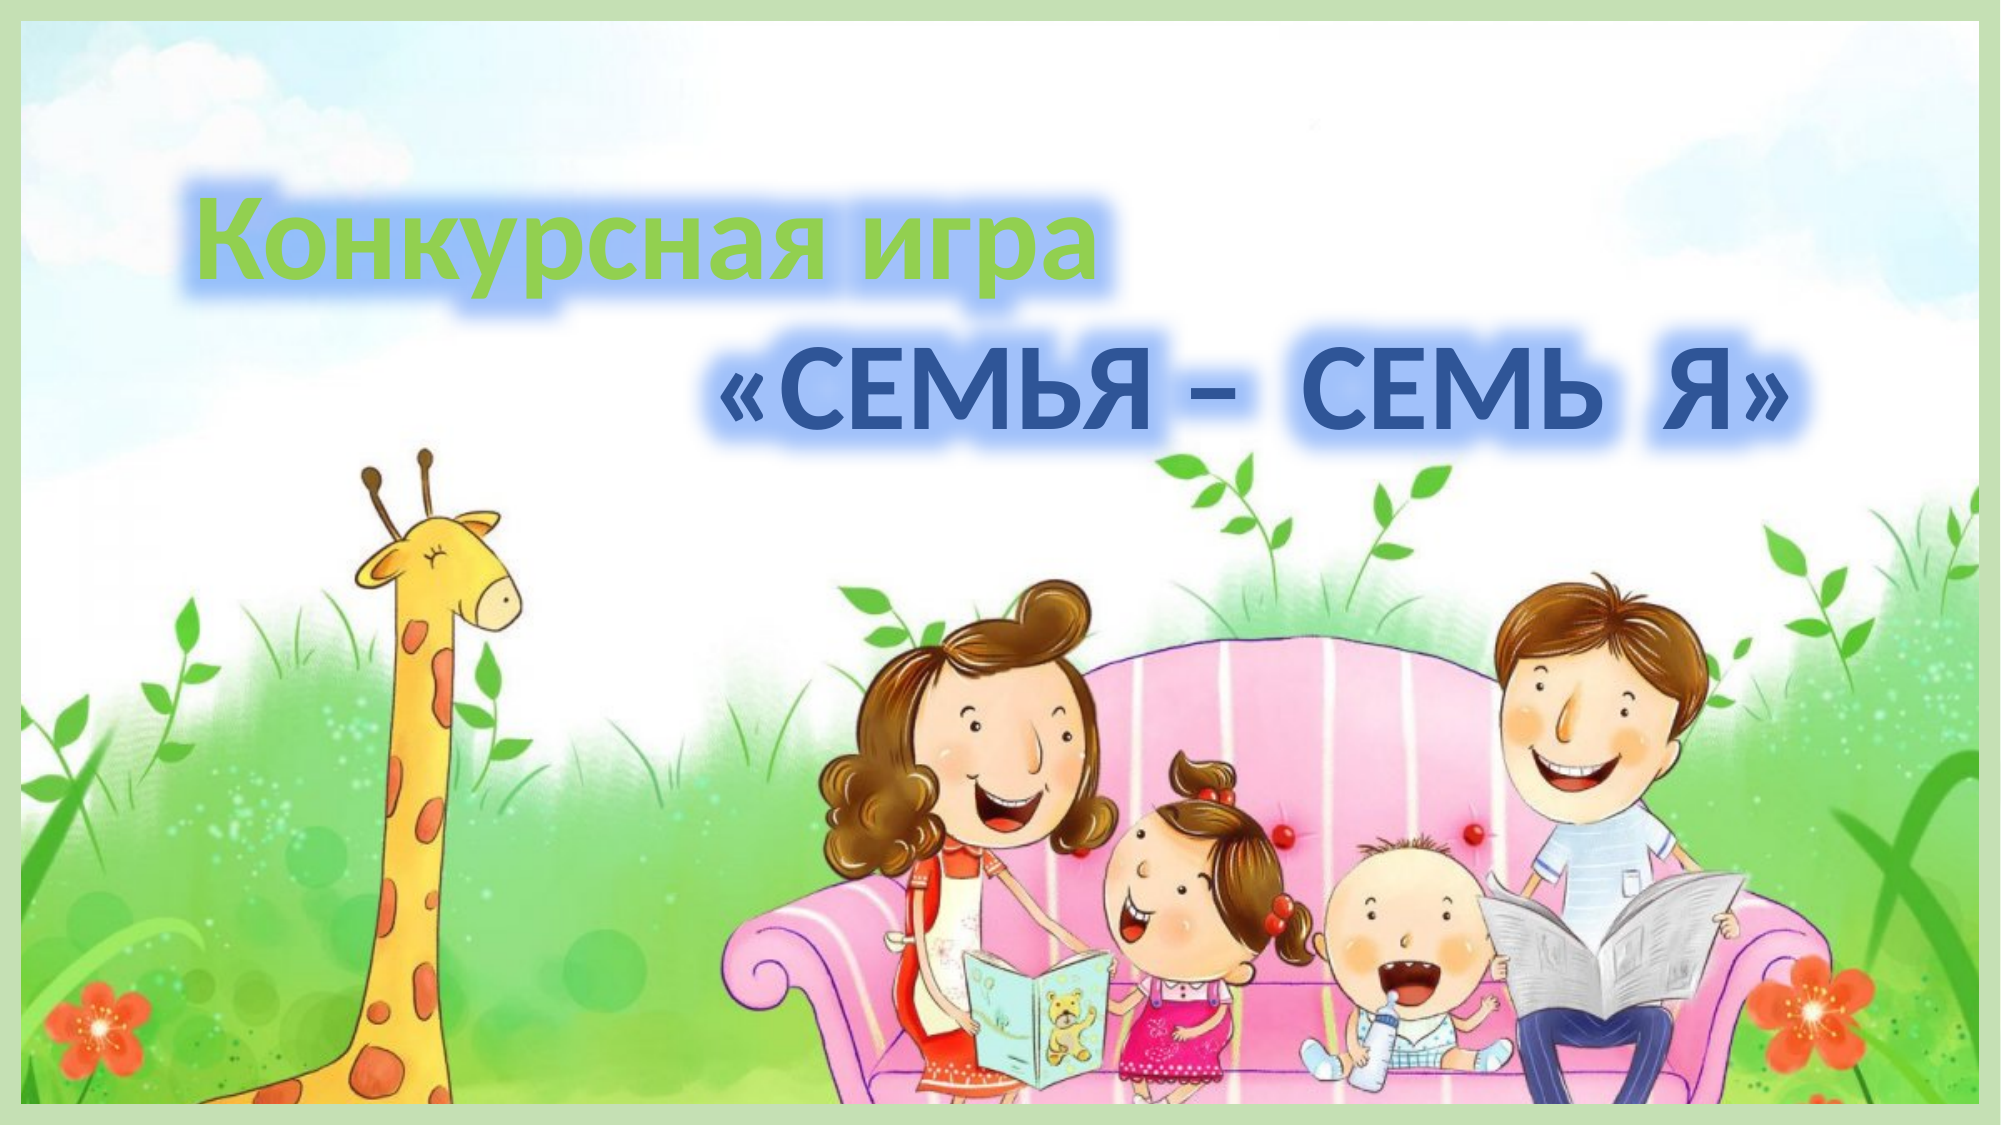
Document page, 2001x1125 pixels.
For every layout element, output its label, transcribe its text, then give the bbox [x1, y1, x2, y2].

text_box Конкурсная игра «СЕМЬЯ – СЕМЬ Я» [179, 146, 1863, 462]
picture [21, 21, 1979, 1104]
